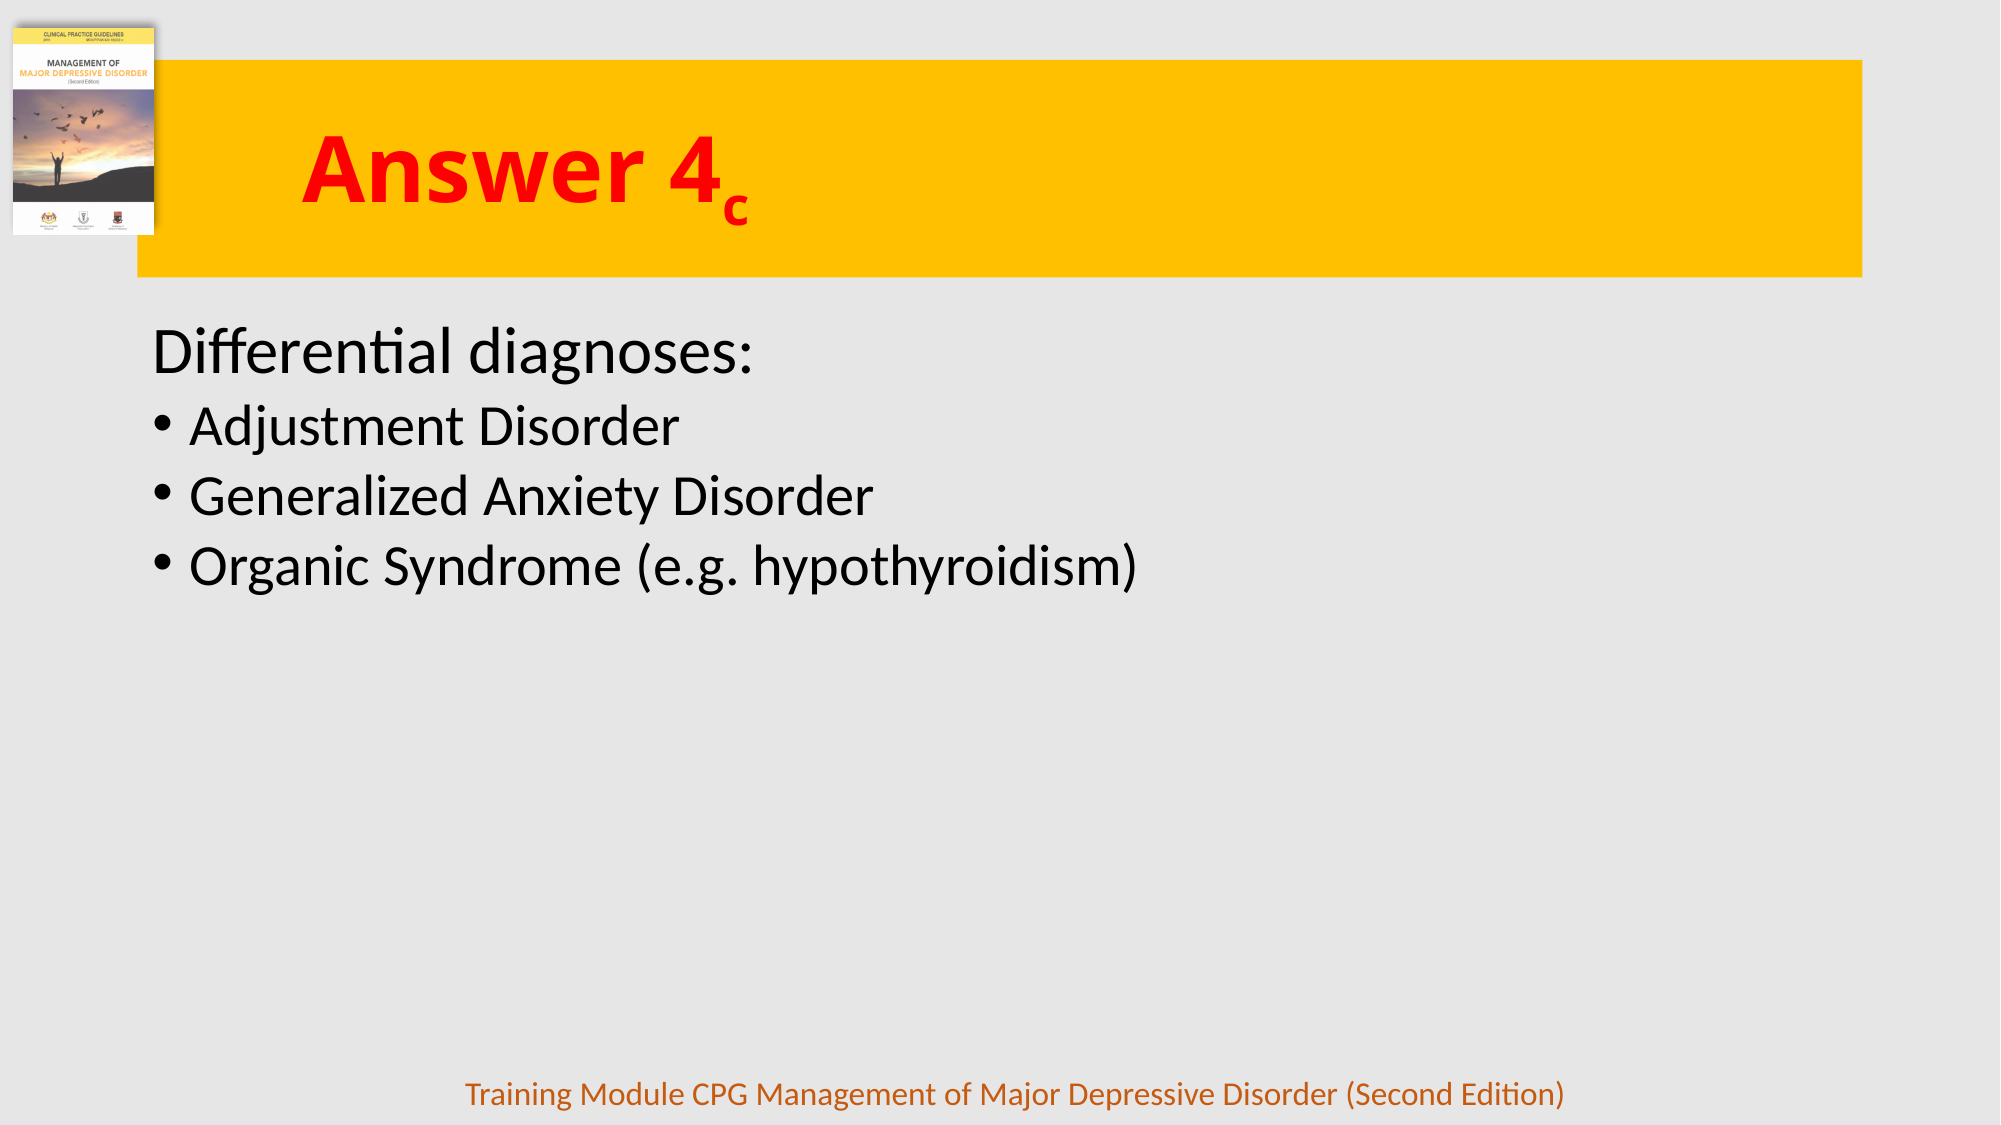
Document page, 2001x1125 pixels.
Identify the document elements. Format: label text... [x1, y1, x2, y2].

text_box Training Module CPG Management of Major Depressive Disorder (Second Edition) [450, 1065, 1832, 1120]
title Answer 4c [137, 59, 1863, 278]
list Differential diagnoses: Adjustment Disorder Generalized Anxiety Disorder Organic Syndrome (e.g. hypothyroidism) [137, 299, 1863, 1014]
picture [13, 28, 154, 235]
